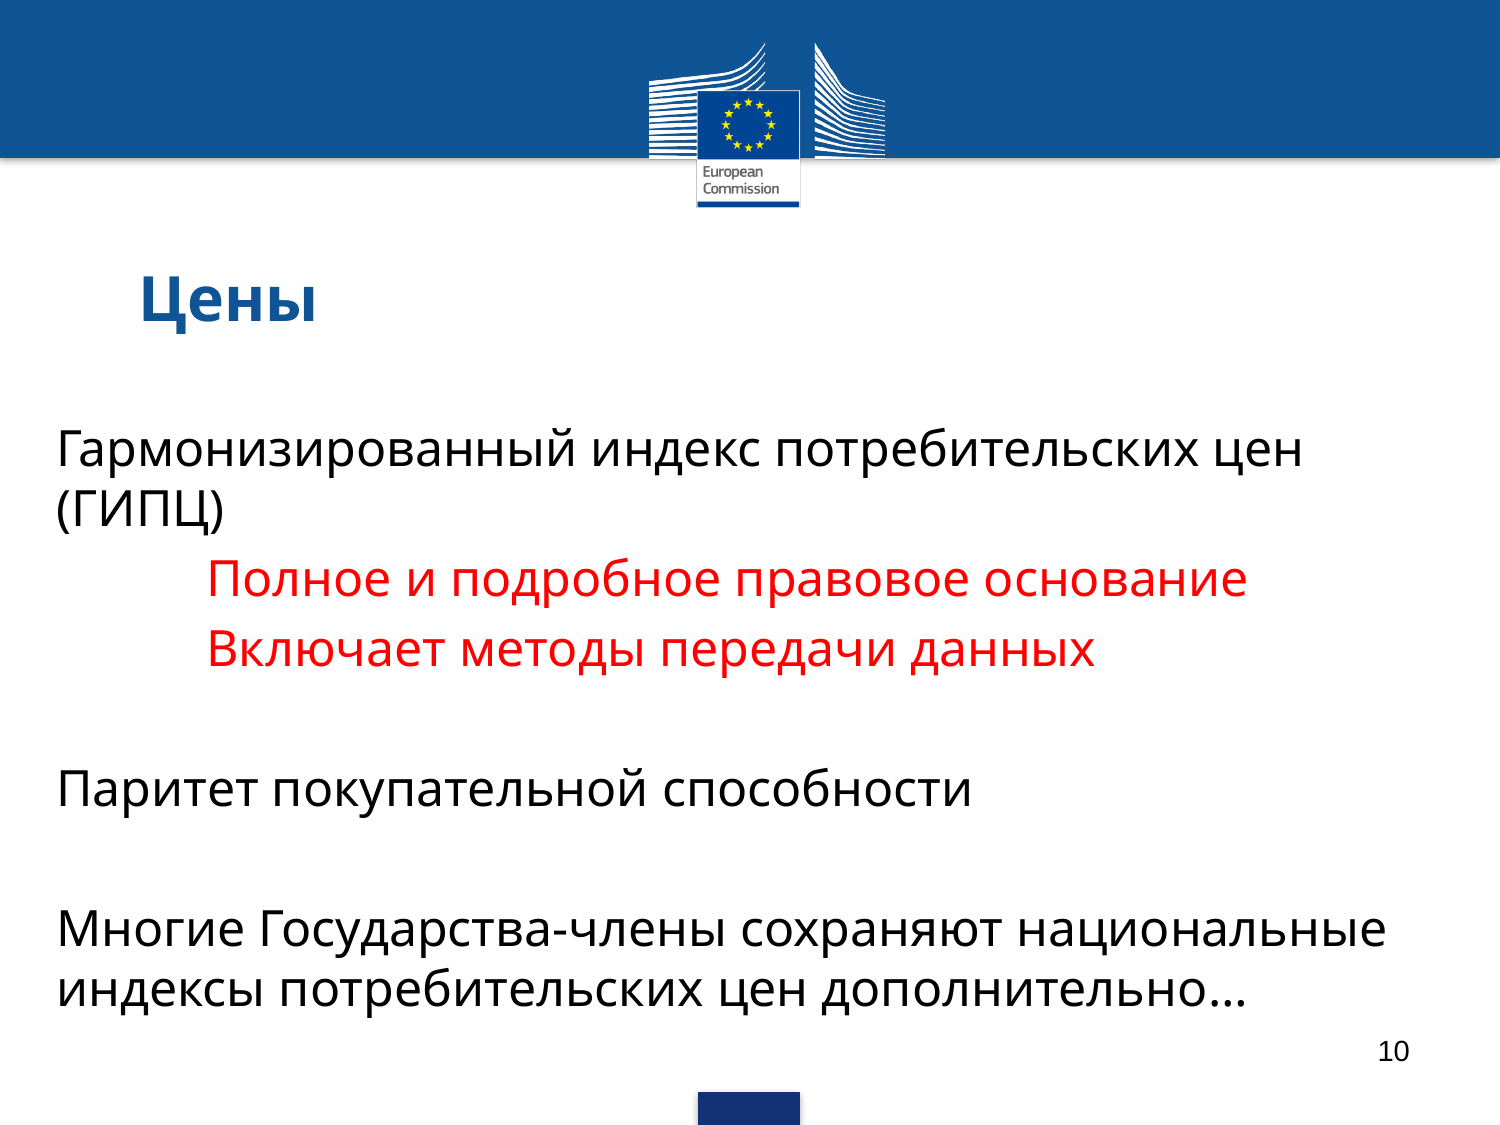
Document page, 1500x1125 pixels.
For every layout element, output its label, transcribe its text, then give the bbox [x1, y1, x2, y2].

list Гармонизированный индекс потребительских цен (ГИПЦ) Полное и подробное правовое основание Включает методы передачи данных Паритет покупательной способности Многие Государства-члены сохраняют национальные индексы потребительских цен дополнительно… [41, 408, 1500, 1035]
title Цены [64, 219, 1415, 374]
picture [649, 42, 885, 208]
slide_number 10 [1074, 1024, 1425, 1103]
